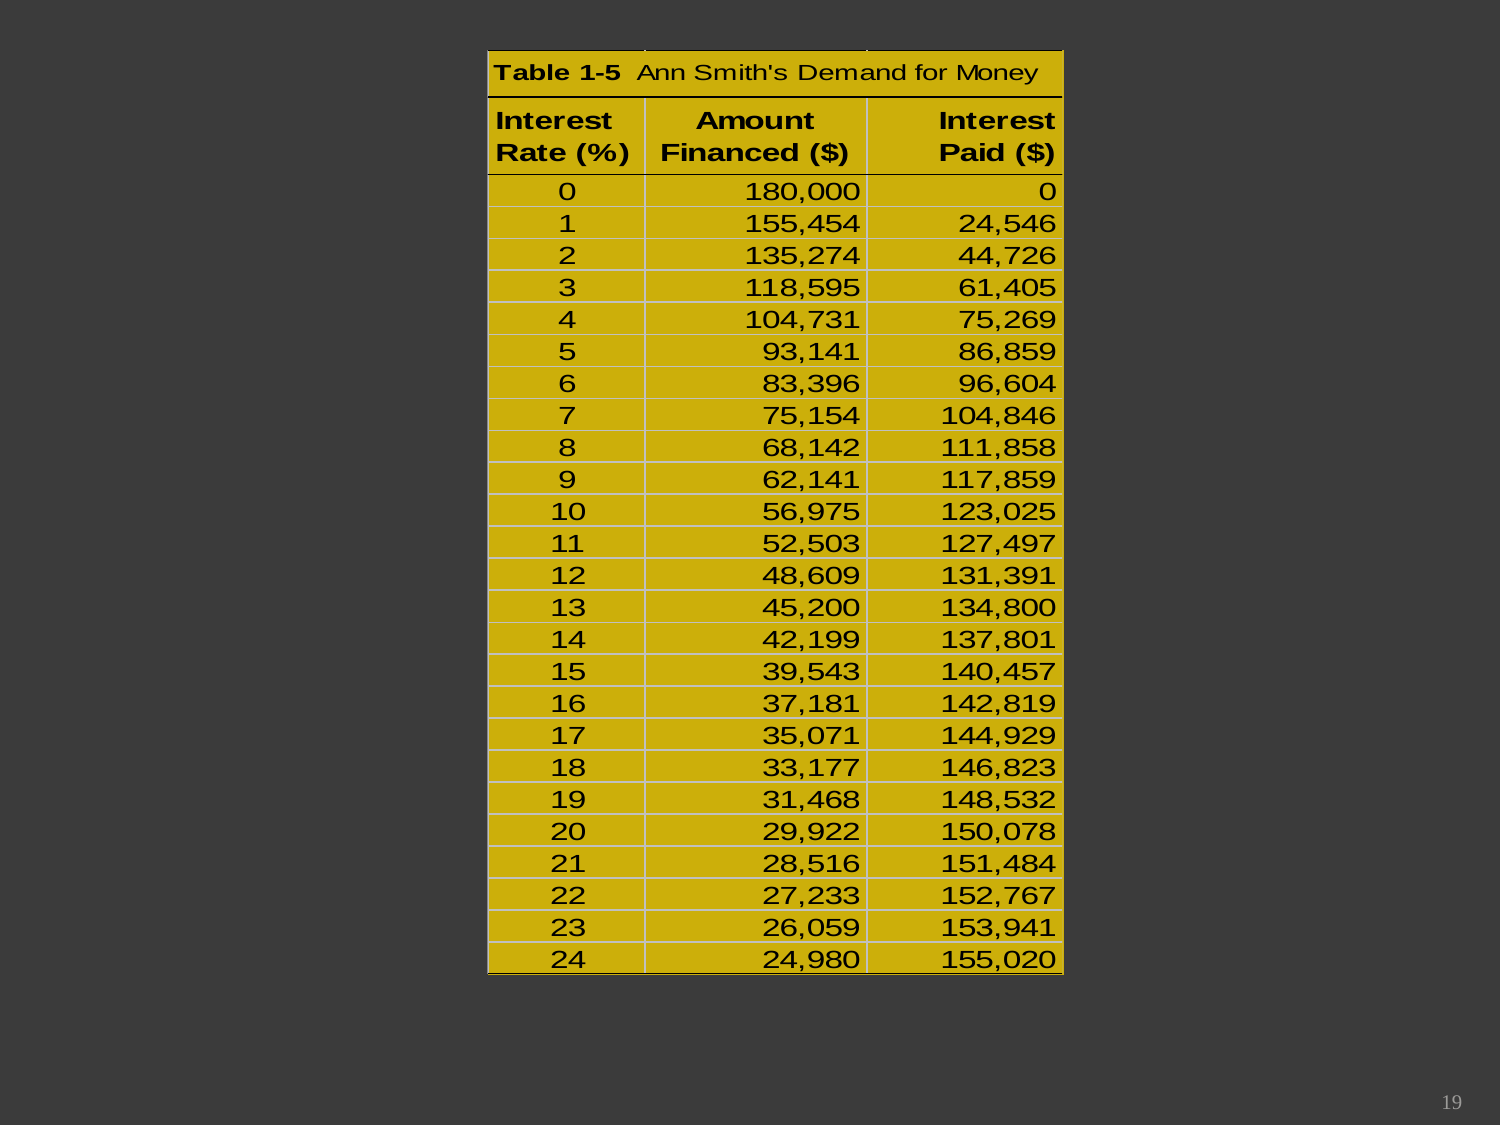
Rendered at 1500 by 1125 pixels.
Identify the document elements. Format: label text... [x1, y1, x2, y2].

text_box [487, 49, 1065, 976]
slide_number 19 [1337, 1053, 1463, 1114]
